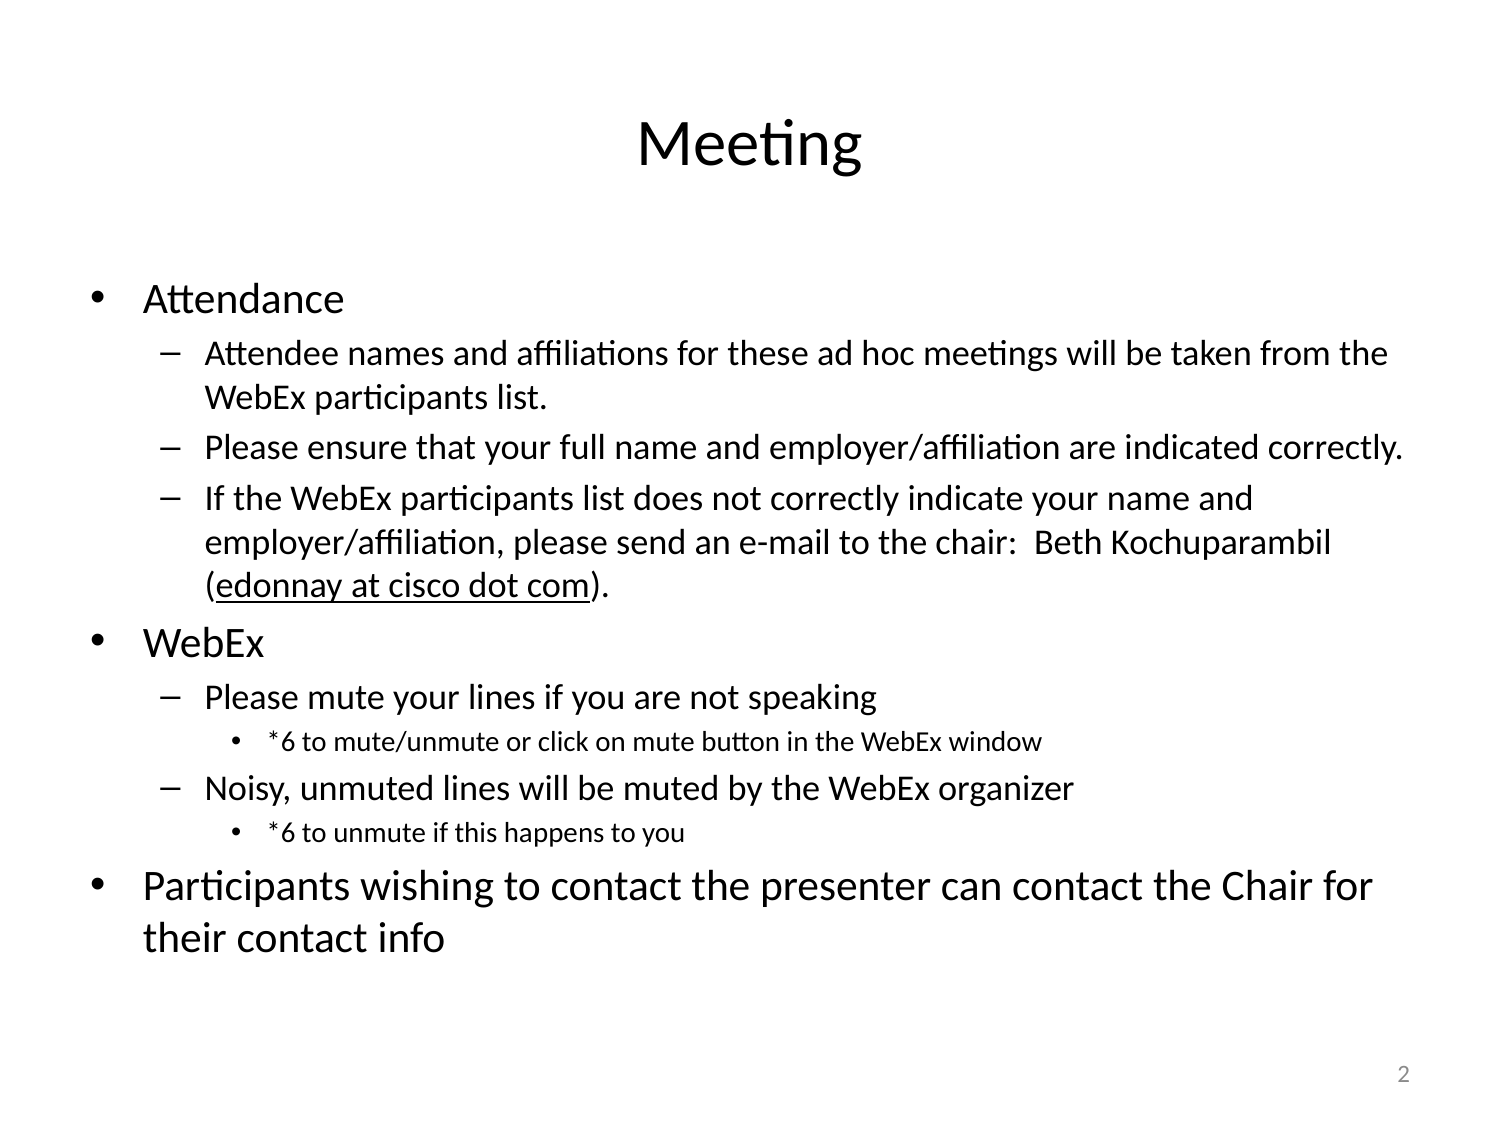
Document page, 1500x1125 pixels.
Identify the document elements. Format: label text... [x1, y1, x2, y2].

title Meeting [75, 45, 1425, 233]
list Attendance Attendee names and affiliations for these ad hoc meetings will be taken from the WebEx participants list. Please ensure that your full name and employer/affiliation are indicated correctly. If the WebEx participants list does not correctly indicate your name and employer/affiliation, please send an e-mail to the chair: Beth Kochuparambil (edonnay at cisco dot com). WebEx Please mute your lines if you are not speaking *6 to mute/unmute or click on mute button in the WebEx window Noisy, unmuted lines will be muted by the WebEx organizer *6 to unmute if this happens to you Participants wishing to contact the presenter can contact the Chair for their contact info [75, 262, 1425, 1005]
slide_number 2 [1074, 1042, 1425, 1103]
